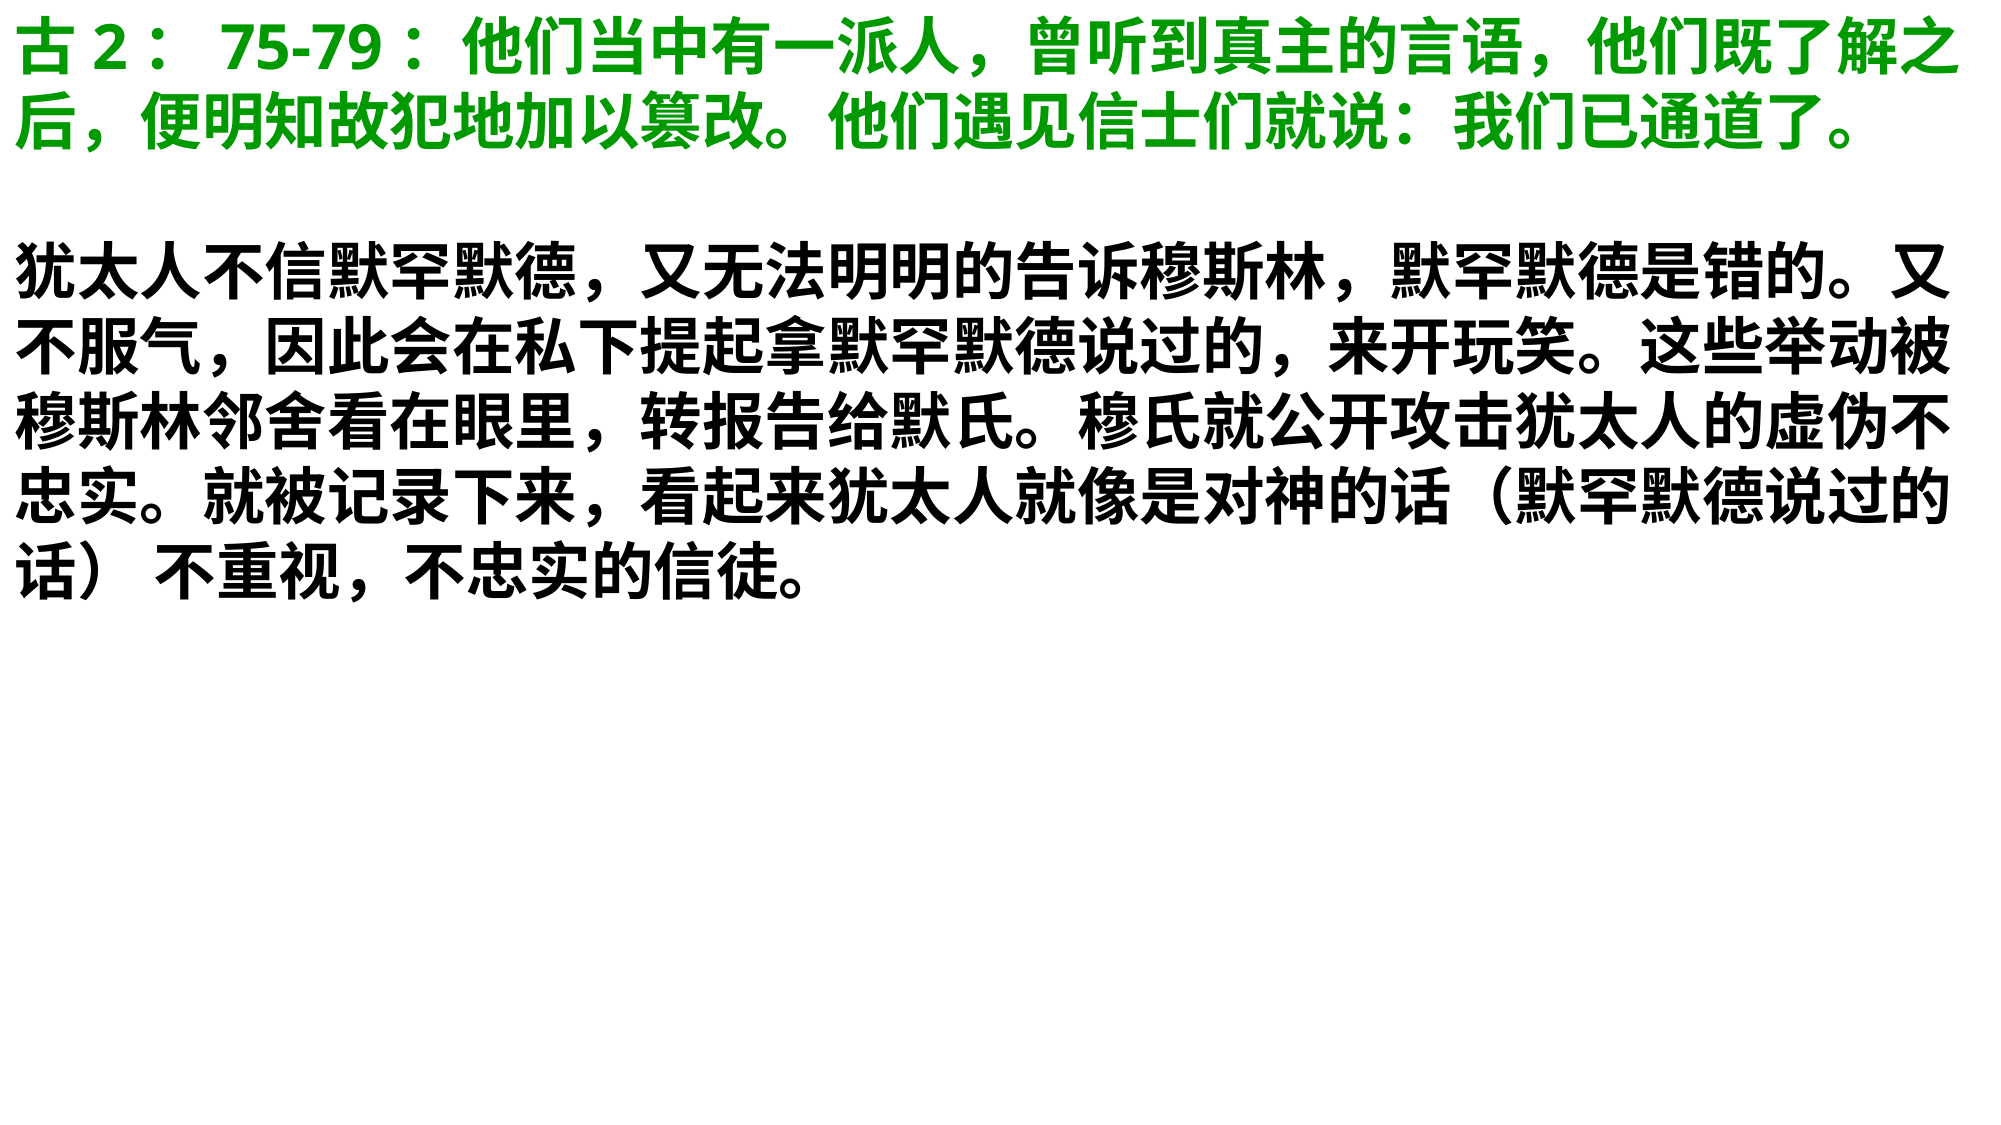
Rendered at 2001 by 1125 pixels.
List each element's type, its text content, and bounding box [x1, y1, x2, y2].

text_box 古2：75-79：他们当中有一派人，曾听到真主的言语，他们既了解之后，便明知故犯地加以篡改。他们遇见信士们就说：我们已通道了。 犹太人不信默罕默德，又无法明明的告诉穆斯林，默罕默德是错的。又不服气，因此会在私下提起拿默罕默德说过的，来开玩笑。这些举动被穆斯林邻舍看在眼里，转报告给默氏。穆氏就公开攻击犹太人的虚伪不忠实。就被记录下来，看起来犹太人就像是对神的话（默罕默德说过的话） 不重视，不忠实的信徒。 [0, 0, 2000, 660]
